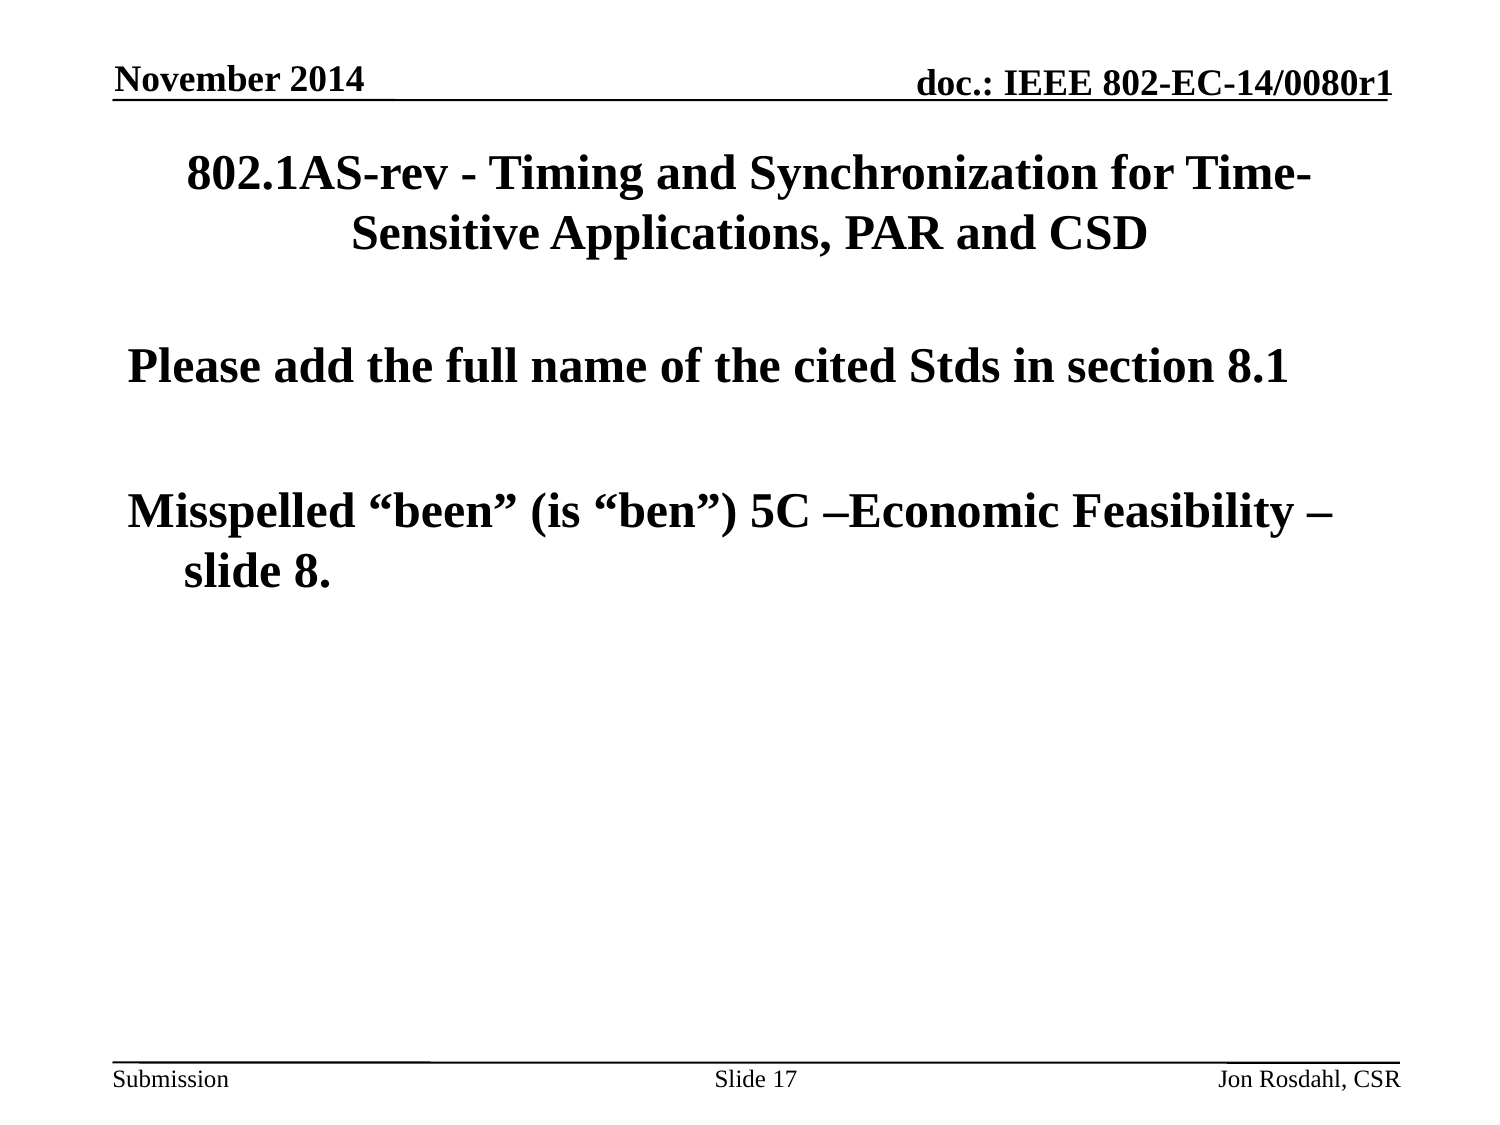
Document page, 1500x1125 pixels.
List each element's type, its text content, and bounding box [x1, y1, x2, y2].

list Please add the full name of the cited Stds in section 8.1 Misspelled “been” (is “ben”) 5C –Economic Feasibility – slide 8. [112, 324, 1388, 1000]
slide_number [114, 54, 423, 100]
footer Jon Rosdahl, CSR [878, 1061, 1402, 1093]
title 802.1AS-rev - Timing and Synchronization for Time-Sensitive Applications, PAR and CSD [112, 112, 1388, 288]
slide_number Slide 17 [712, 1061, 800, 1123]
